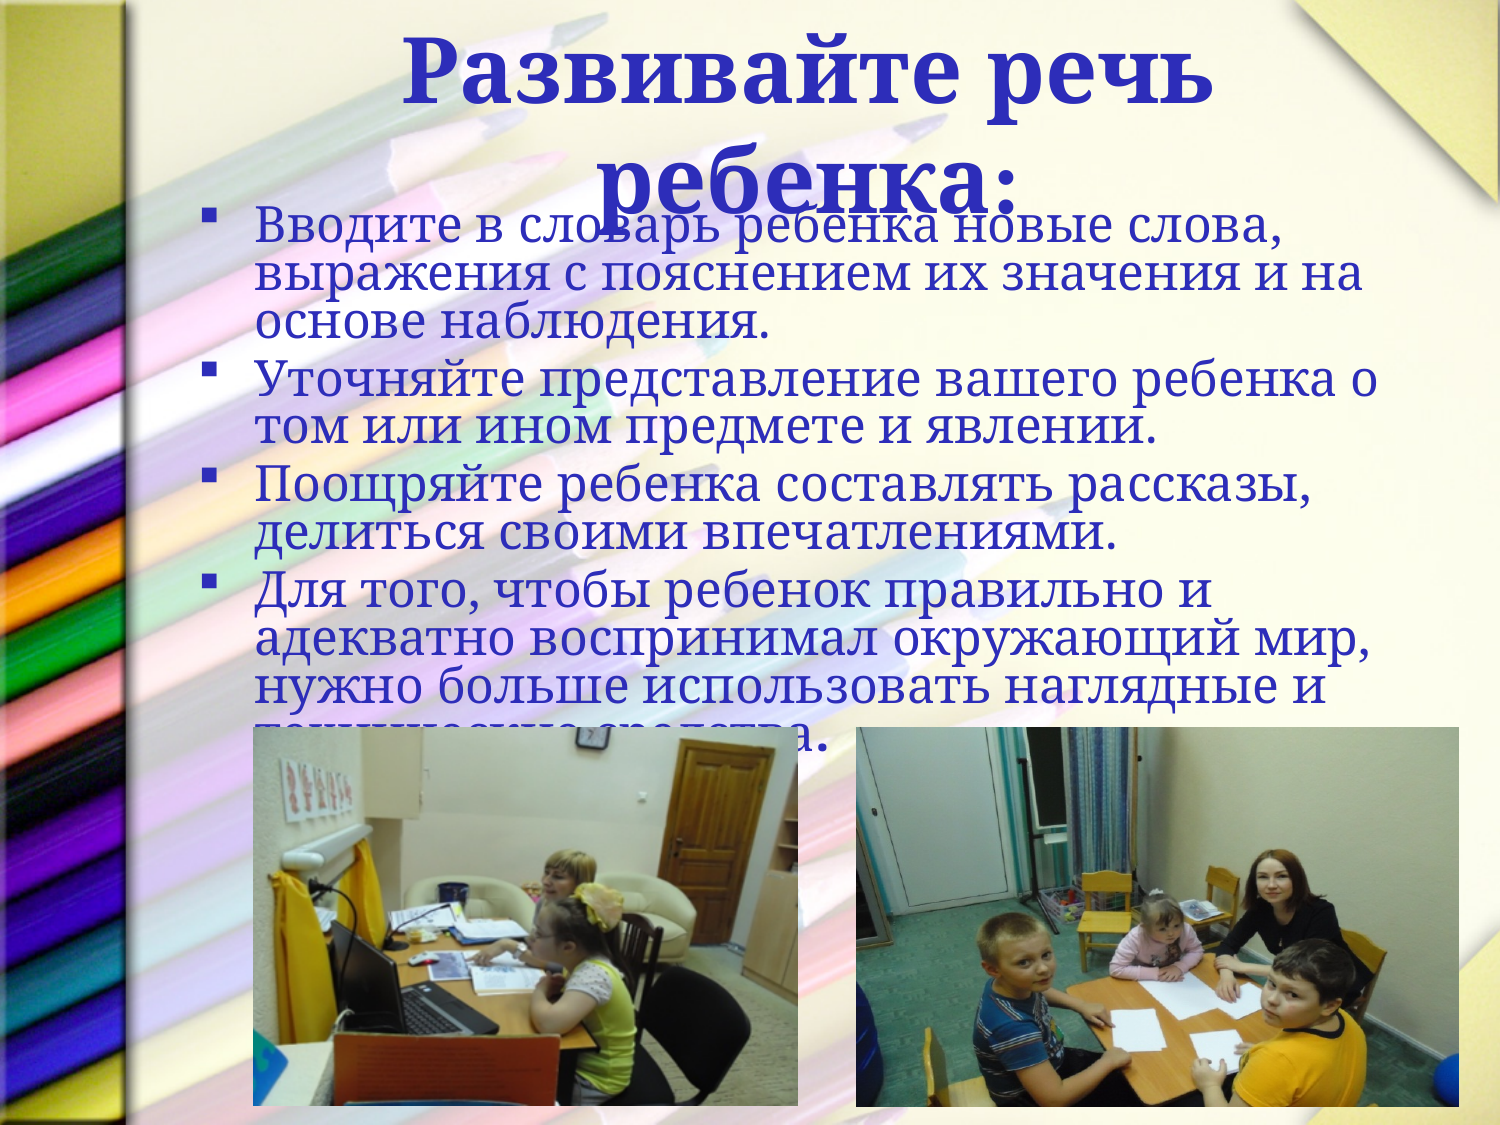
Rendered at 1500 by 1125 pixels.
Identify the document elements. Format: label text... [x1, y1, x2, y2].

title Развивайте речь ребенка: [171, 0, 1447, 245]
picture [0, 0, 1500, 1125]
list Вводите в словарь ребенка новые слова, выражения с пояснением их значения и на основе наблюдения. Уточняйте представление вашего ребенка о том или ином предмете и явлении. Поощряйте ребенка составлять рассказы, делиться своими впечатлениями. Для того, чтобы ребенок правильно и адекватно воспринимал окружающий мир, нужно больше использовать наглядные и технические средства. [183, 196, 1458, 728]
